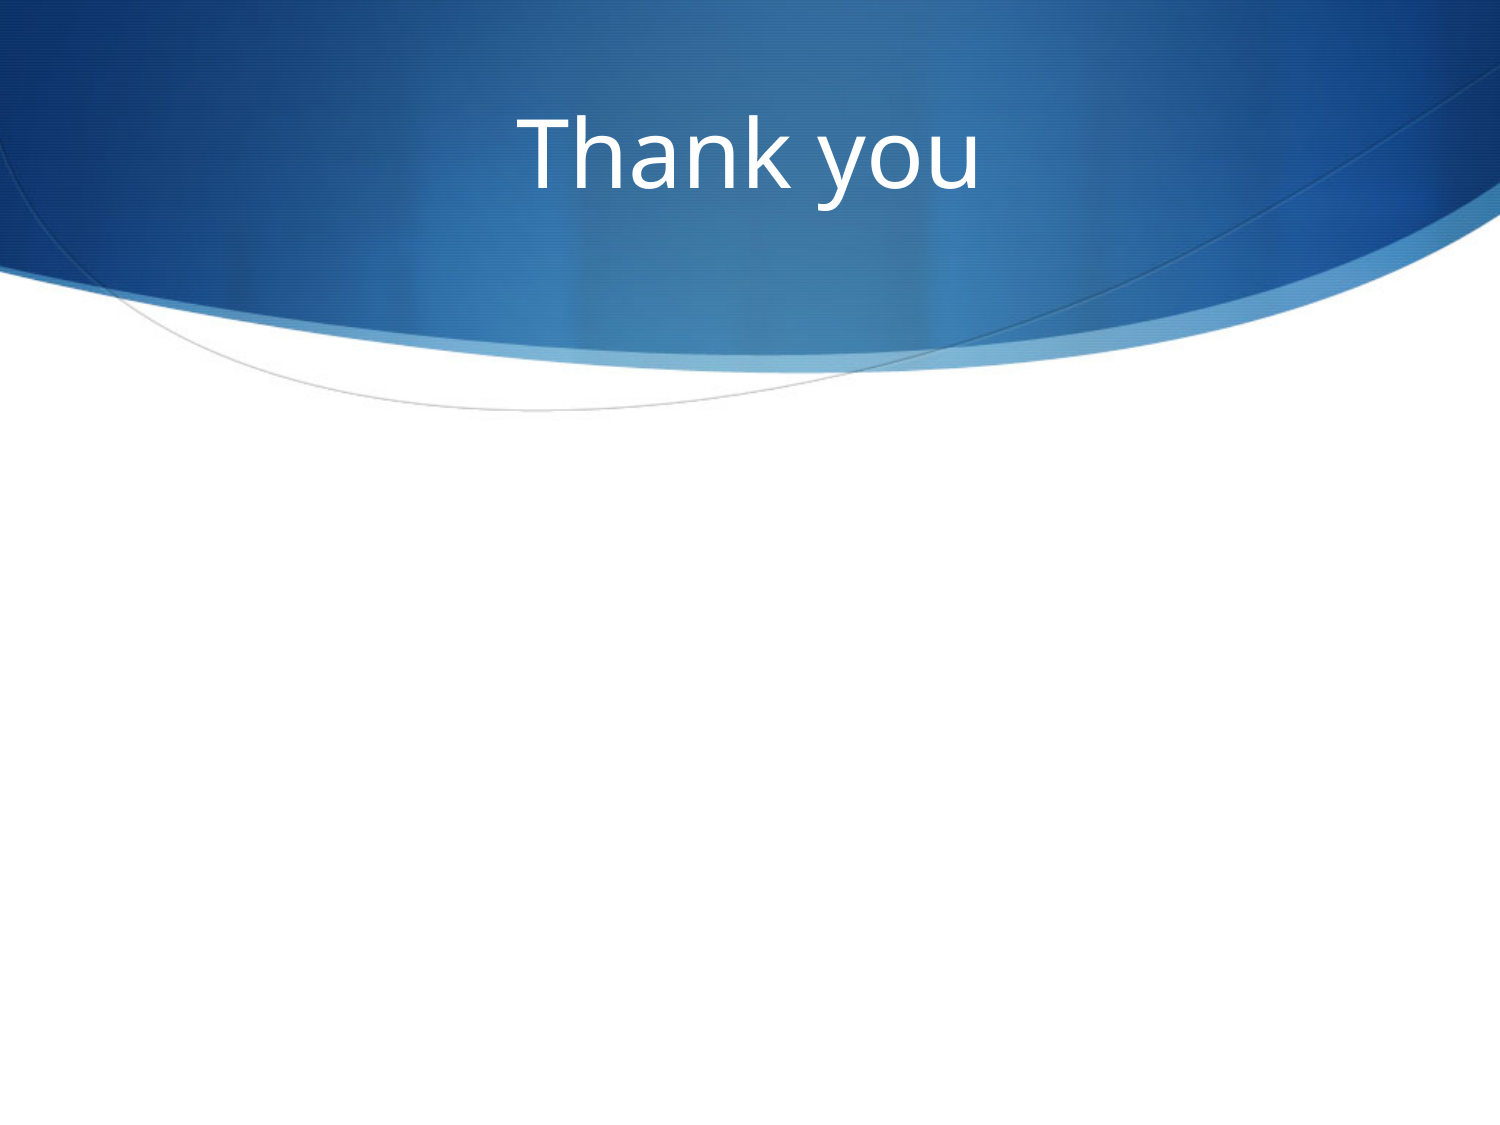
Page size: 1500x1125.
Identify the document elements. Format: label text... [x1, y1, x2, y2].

picture [0, 0, 1500, 1125]
title Thank you [75, 56, 1425, 245]
